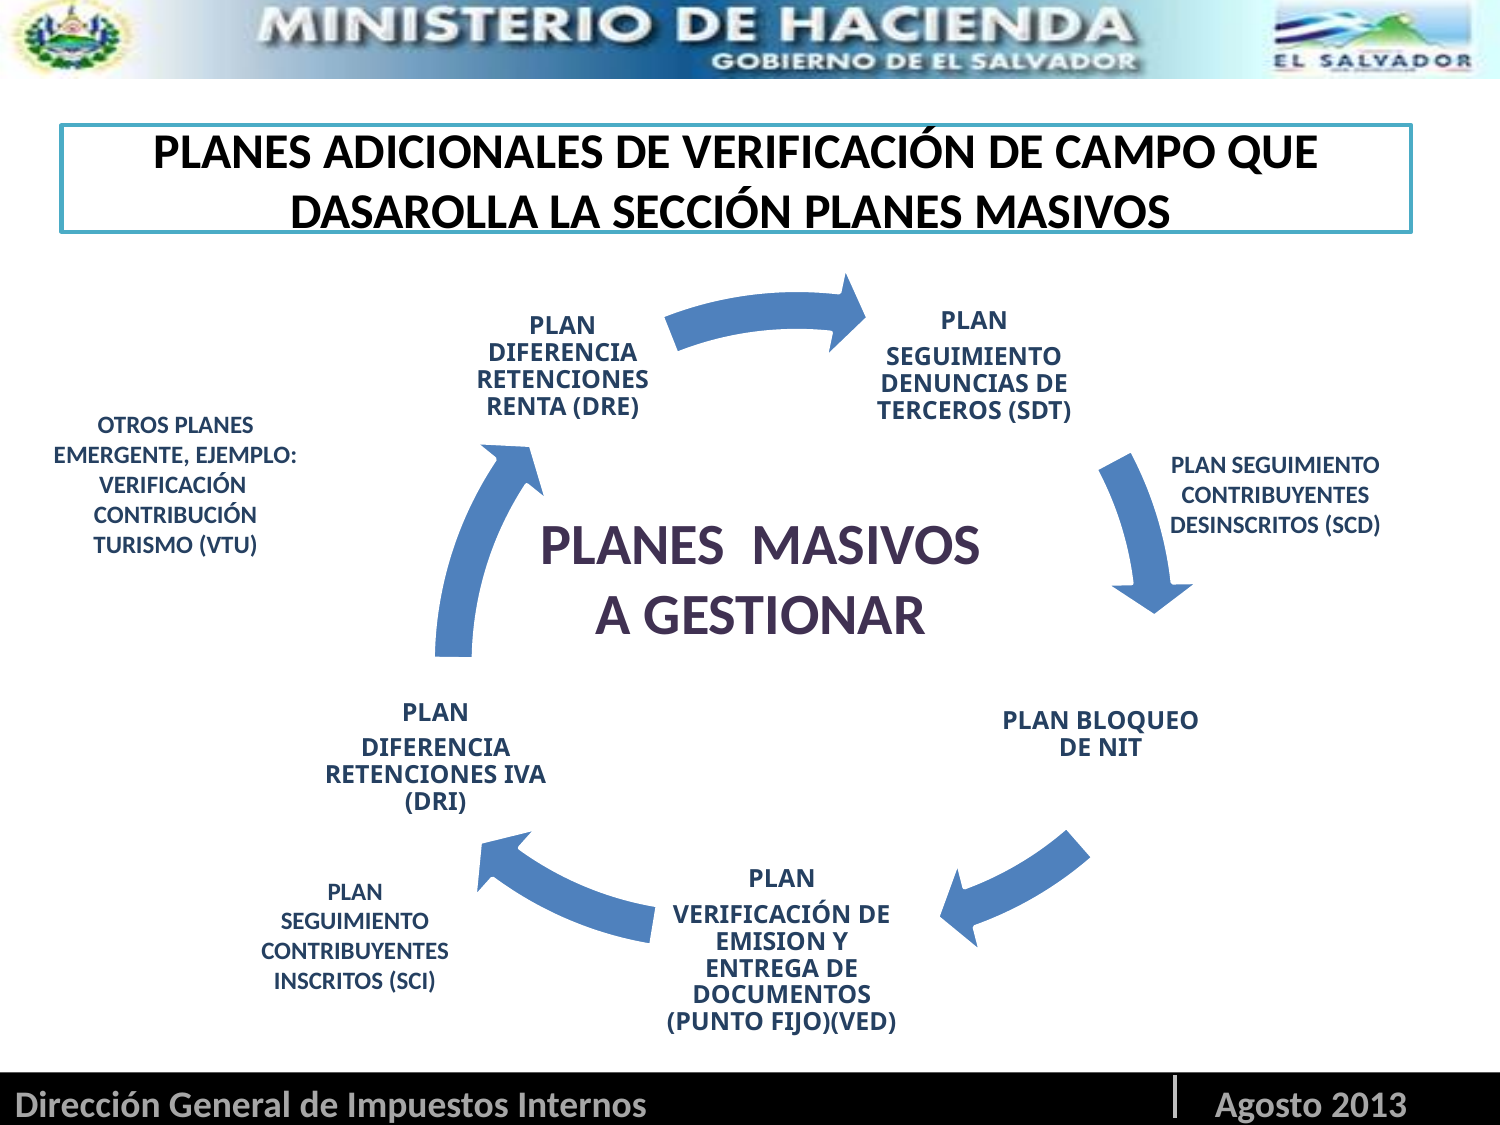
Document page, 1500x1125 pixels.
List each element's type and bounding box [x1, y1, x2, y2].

text_box [0, 0, 1500, 1125]
